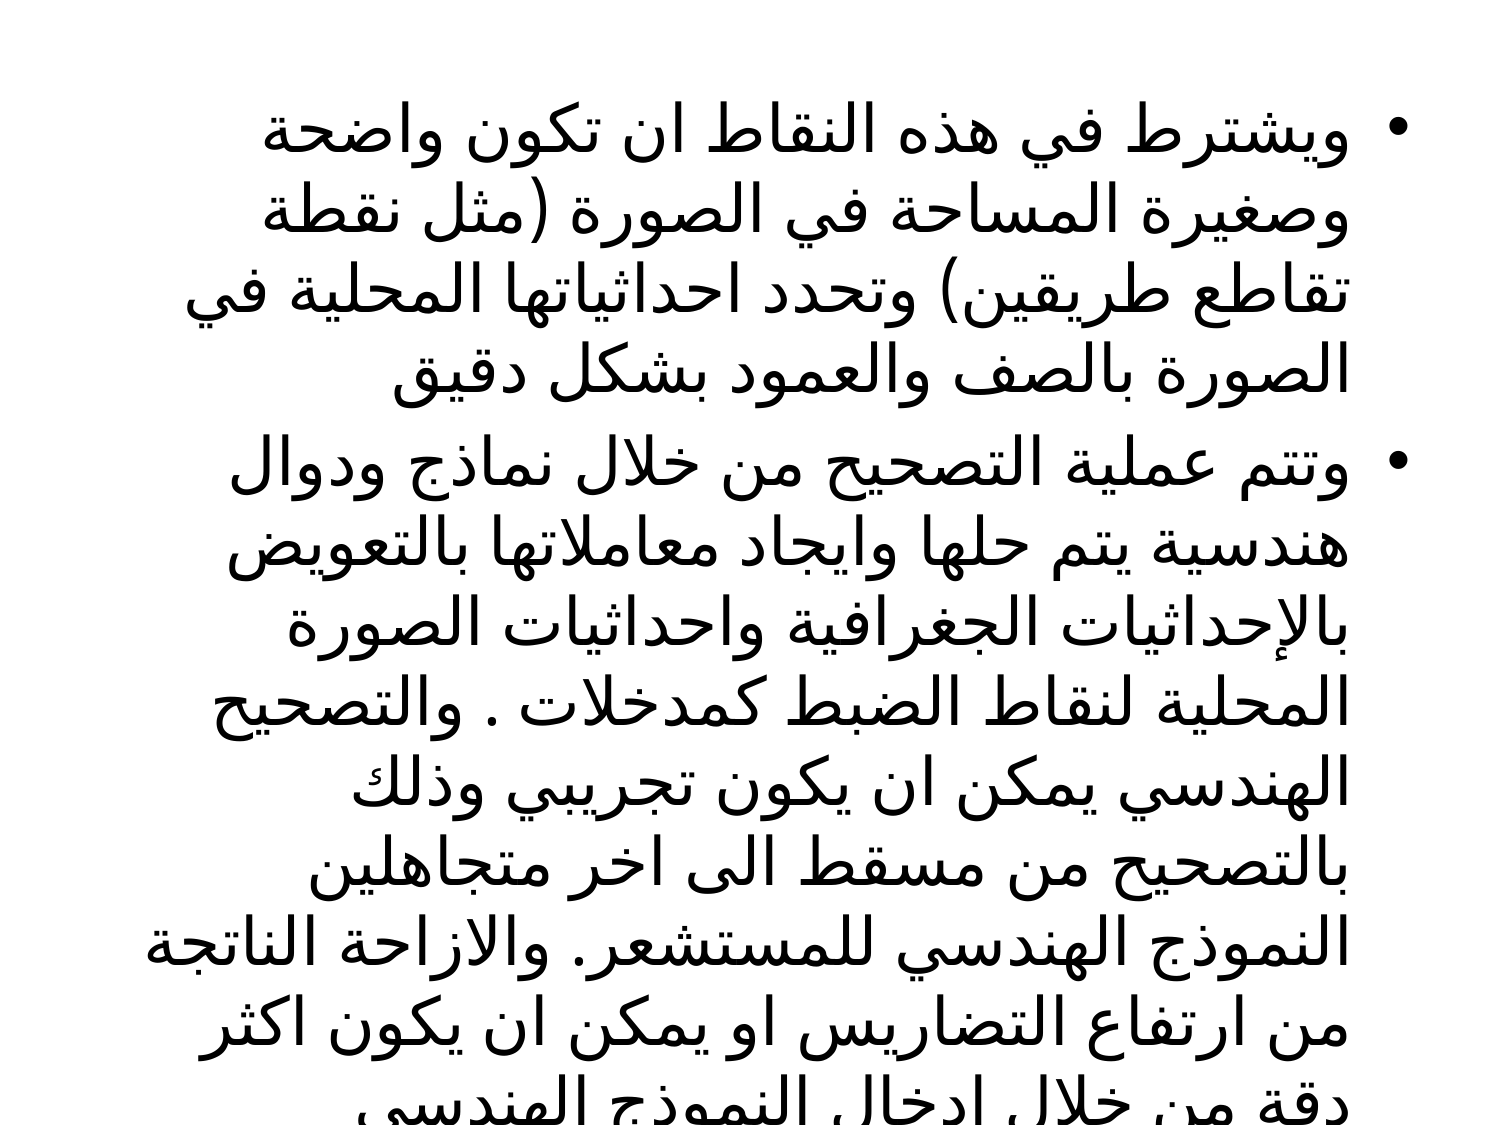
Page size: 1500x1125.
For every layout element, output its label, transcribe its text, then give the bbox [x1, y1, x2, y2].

list ويشترط في هذه النقاط ان تكون واضحة وصغيرة المساحة في الصورة (مثل نقطة تقاطع طريقين) وتحدد احداثياتها المحلية في الصورة بالصف والعمود بشكل دقيق وتتم عملية التصحيح من خلال نماذج ودوال هندسية يتم حلها وايجاد معاملاتها بالتعويض بالإحداثيات الجغرافية واحداثيات الصورة المحلية لنقاط الضبط كمدخلات . والتصحيح الهندسي يمكن ان يكون تجريبي وذلك بالتصحيح من مسقط الى اخر متجاهلين النموذج الهندسي للمستشعر. والازاحة الناتجة من ارتفاع التضاريس او يمكن ان يكون اكثر دقة من خلال ادخال النموذج الهندسي للمستشعر. [75, 78, 1425, 1005]
